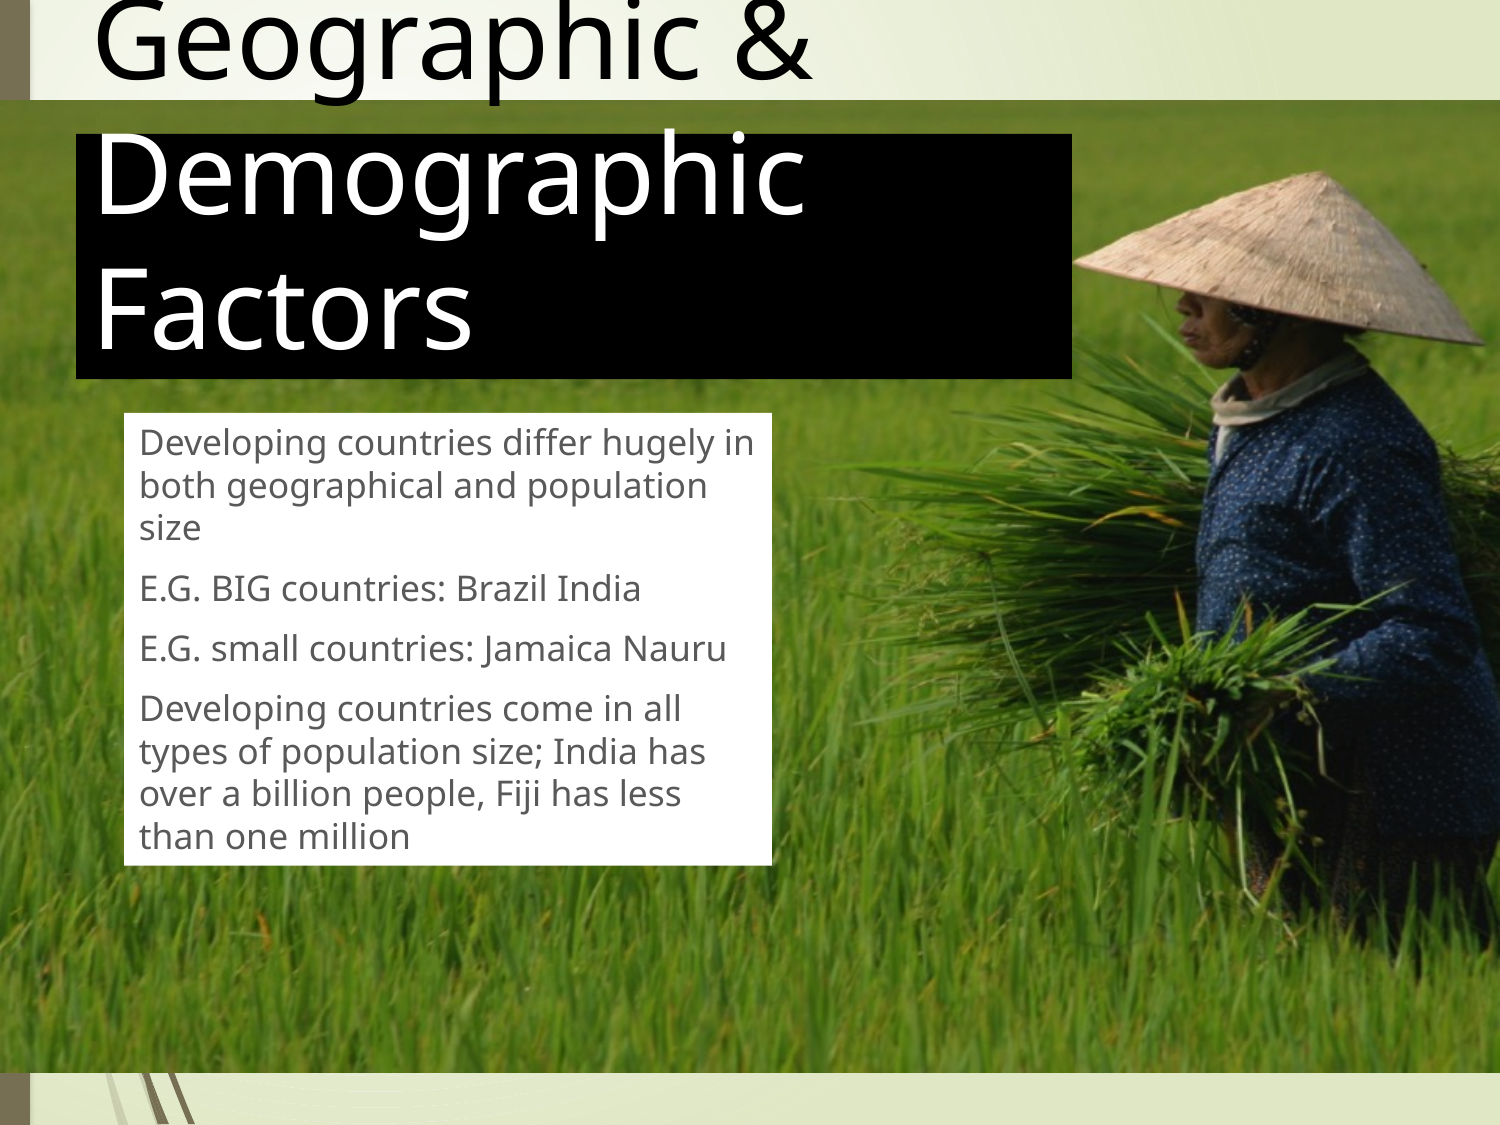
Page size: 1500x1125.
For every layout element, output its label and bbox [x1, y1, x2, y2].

picture [0, 100, 1500, 1073]
